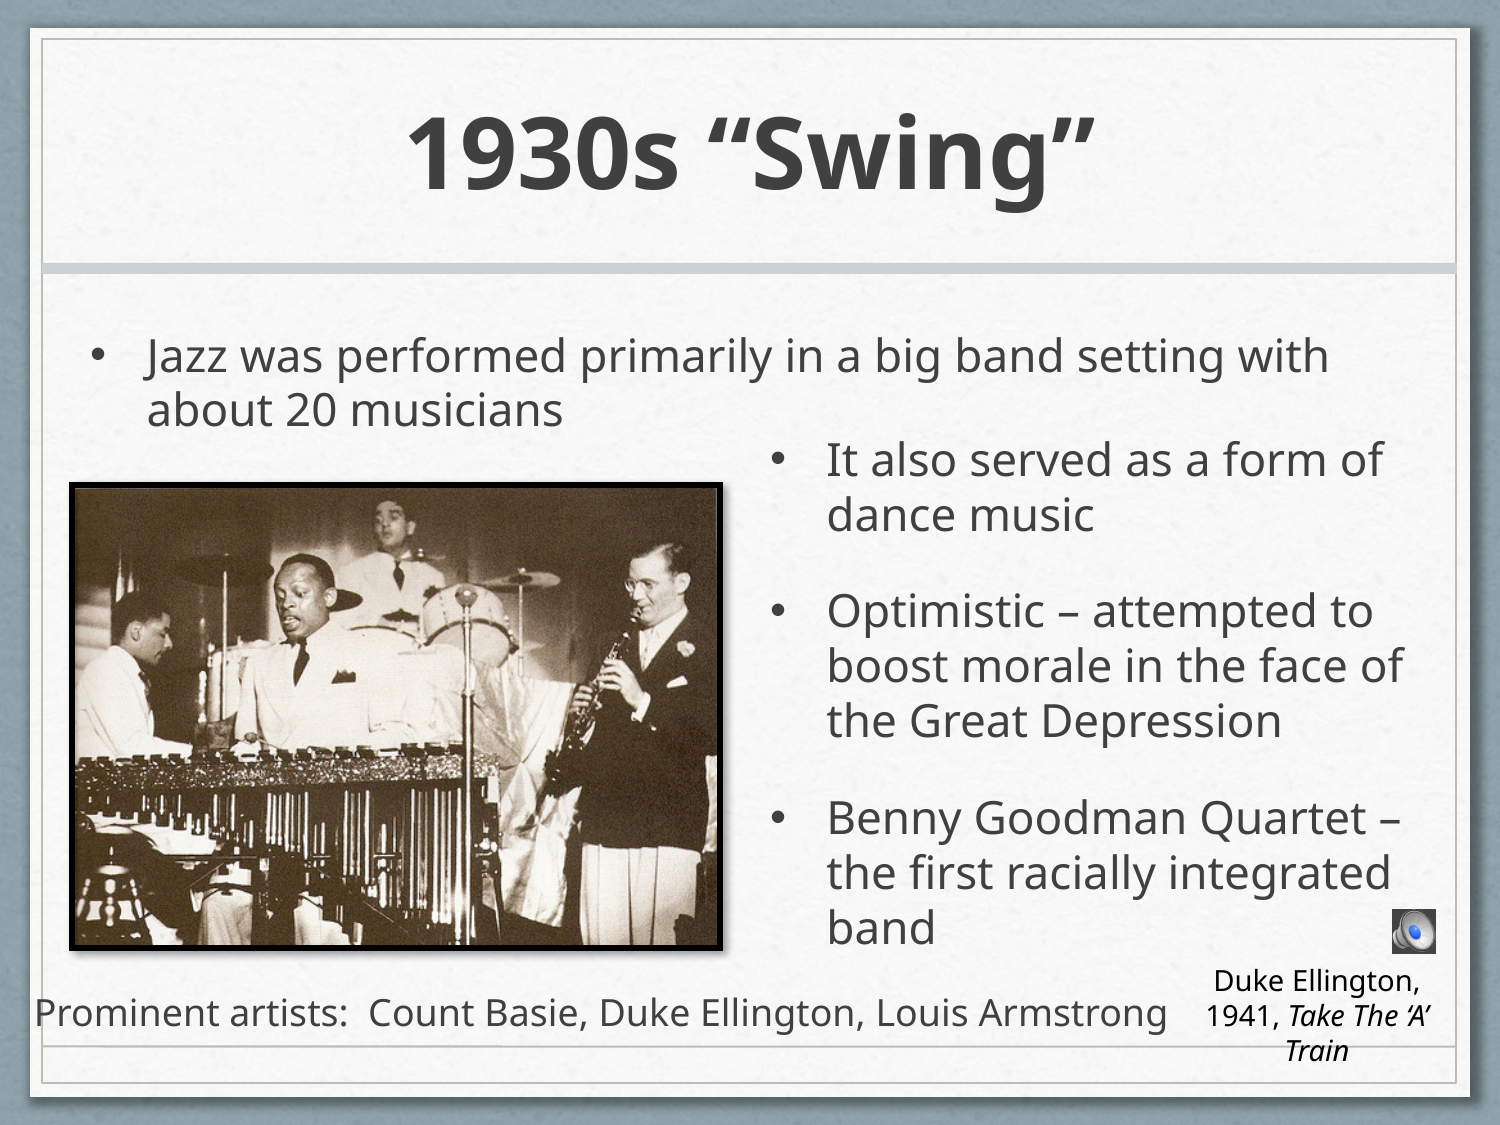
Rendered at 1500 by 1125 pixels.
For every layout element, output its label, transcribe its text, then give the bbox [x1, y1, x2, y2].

text_box Duke Ellington, 1941, Take The ‘A’ Train [1161, 954, 1474, 1075]
picture [43, 40, 1455, 262]
title 1930s “Swing” [147, 40, 1353, 260]
picture [43, 274, 1455, 981]
picture [43, 1048, 1455, 1082]
list It also served as a form of dance music Optimistic – attempted to boost morale in the face of the Great Depression Benny Goodman Quartet – the first racially integrated band [755, 451, 1437, 918]
text_box Prominent artists: Count Basie, Duke Ellington, Louis Armstrong [18, 981, 1161, 1042]
text_box Jazz was performed primarily in a big band setting with about 20 musicians [75, 318, 1437, 451]
picture [30, 28, 1470, 981]
picture [30, 1042, 1470, 1097]
